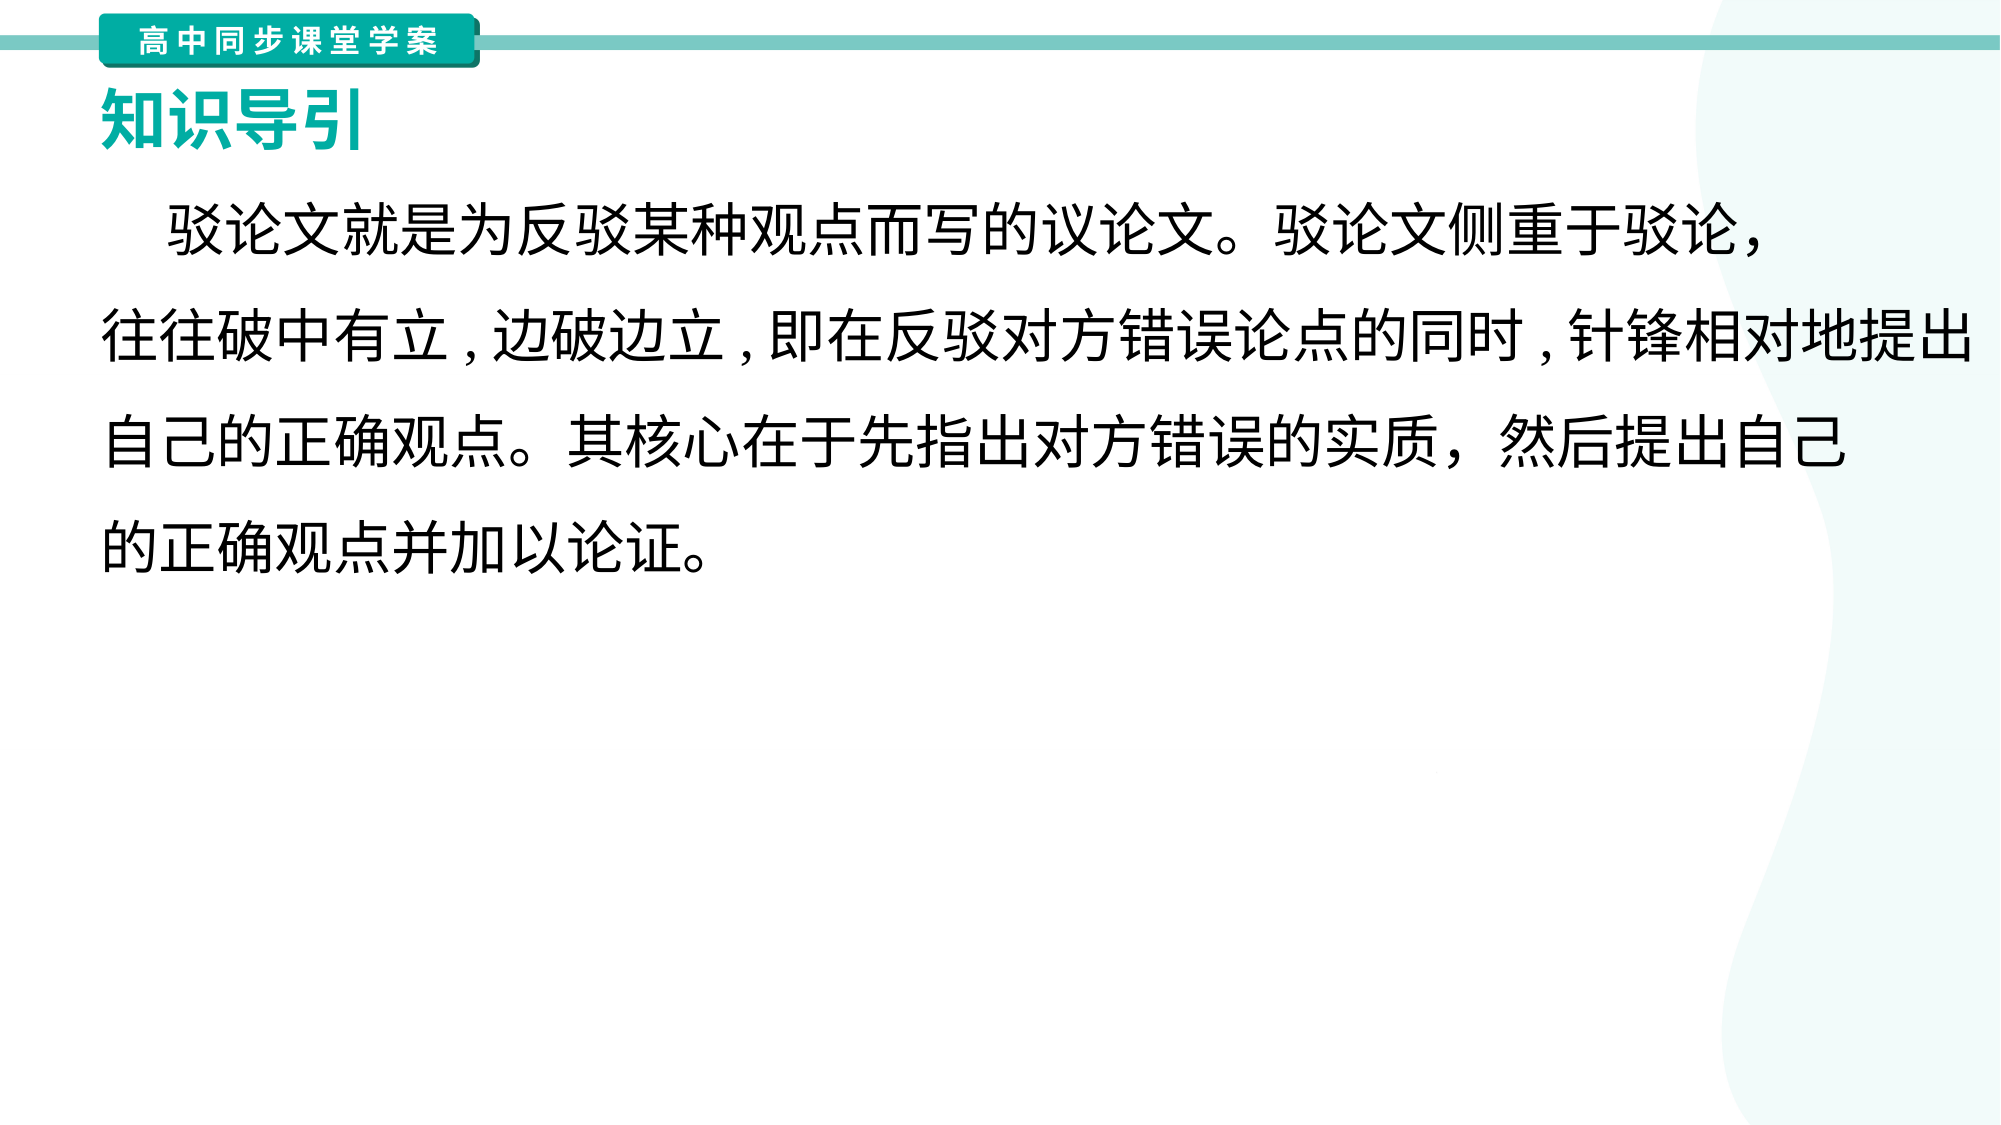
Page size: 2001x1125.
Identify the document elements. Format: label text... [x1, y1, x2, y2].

picture [0, 0, 2000, 1125]
text_box 驳论文就是为反驳某种观点而写的议论文。驳论文侧重于驳论， 往往破中有立,边破边立,即在反驳对方错误论点的同时,针锋相对地提出 自己的正确观点。其核心在于先指出对方错误的实质，然后提出自己 的正确观点并加以论证。 [100, 156, 1899, 582]
text_box 知识导引 [100, 76, 1899, 156]
